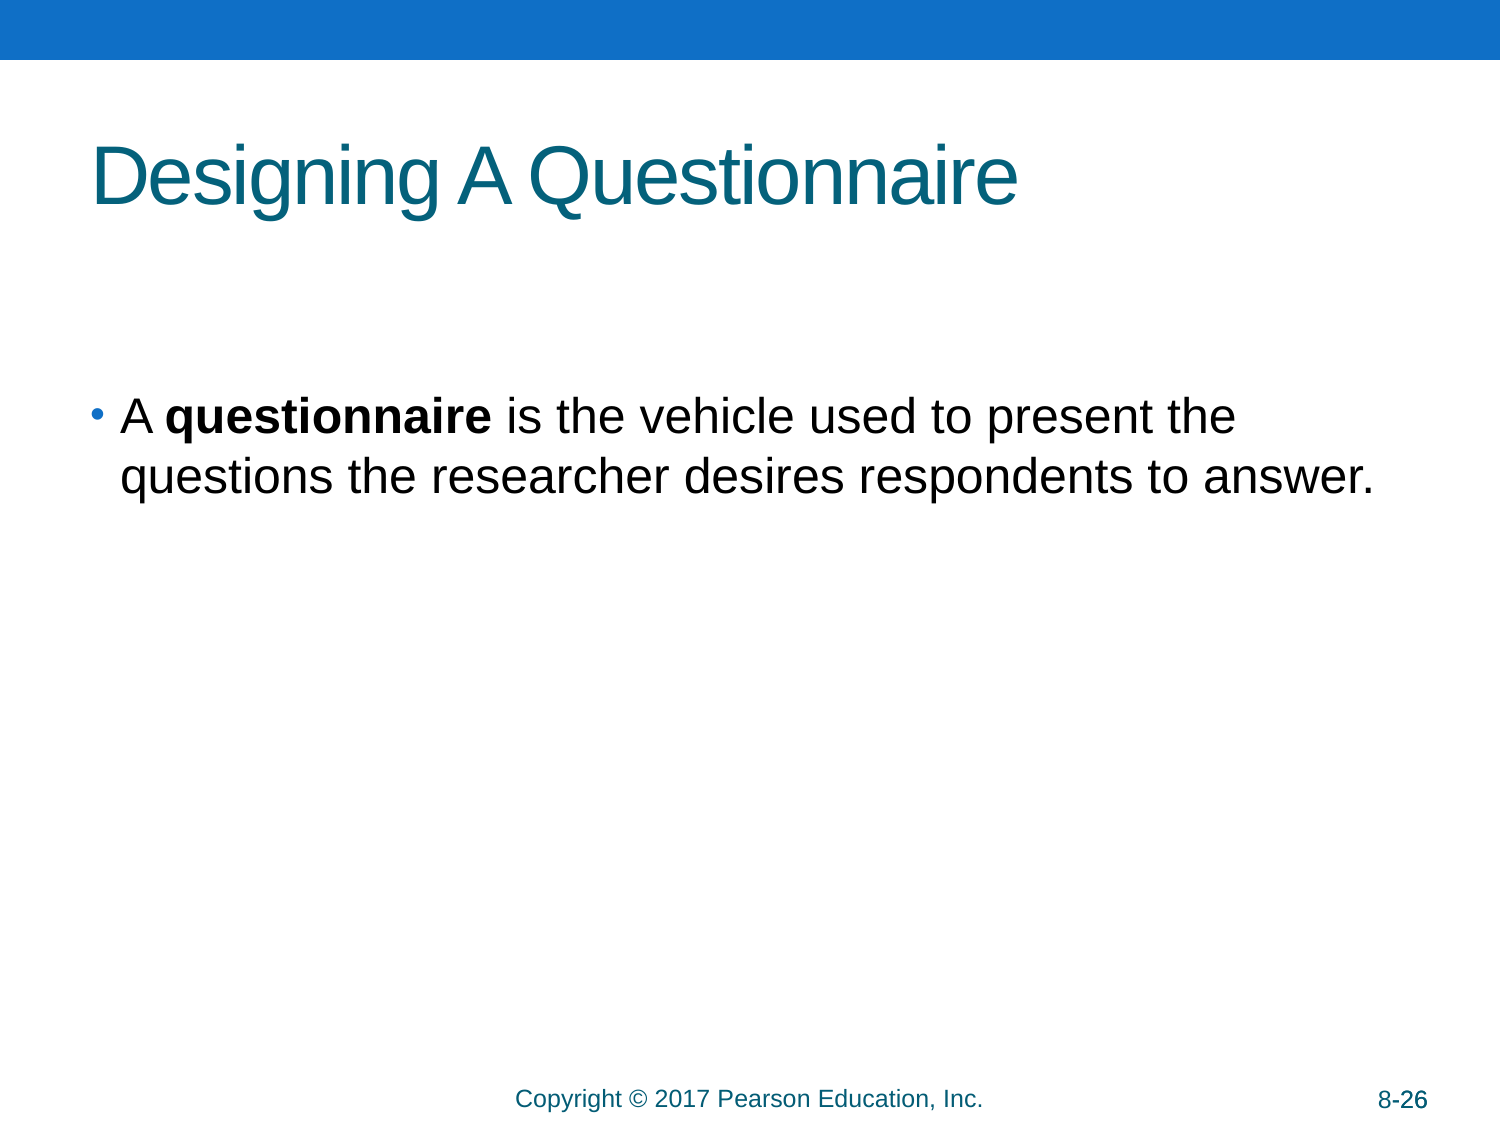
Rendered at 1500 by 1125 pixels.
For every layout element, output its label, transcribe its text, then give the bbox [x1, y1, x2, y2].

title Designing A Questionnaire [75, 90, 1425, 253]
list A questionnaire is the vehicle used to present the questions the researcher desires respondents to answer. [75, 376, 1425, 1125]
